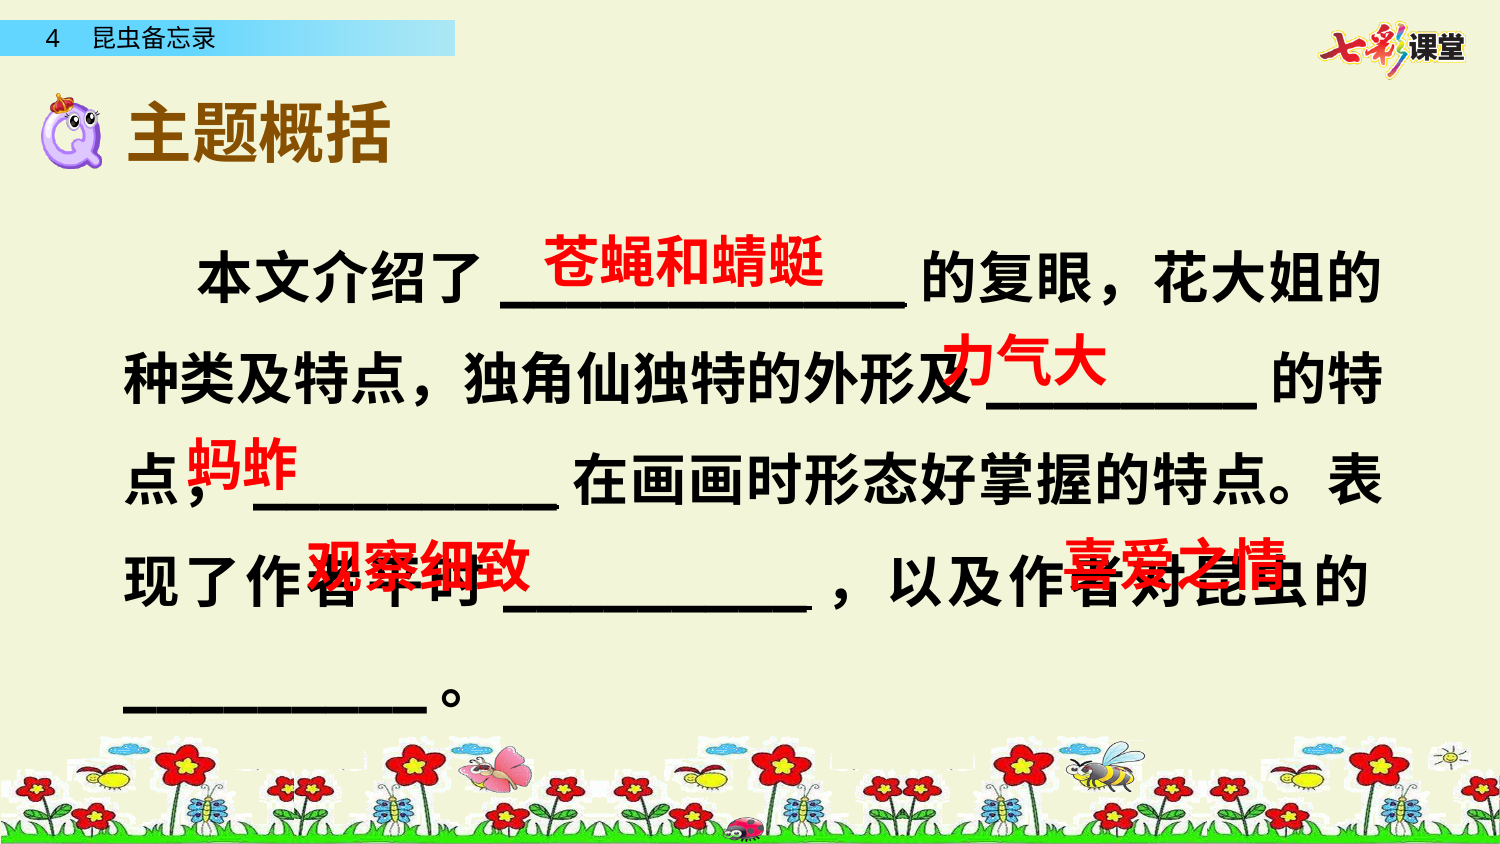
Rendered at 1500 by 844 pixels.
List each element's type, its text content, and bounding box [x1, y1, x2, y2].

picture [41, 93, 102, 169]
text_box 力气大 [925, 317, 1125, 400]
picture [0, 714, 1500, 844]
text_box 苍蝇和蜻蜓 [531, 220, 849, 299]
text_box 观察细致 [295, 525, 565, 604]
text_box 蚂蚱 [171, 421, 314, 504]
text_box 喜爱之情 [1051, 523, 1322, 602]
text_box 主题概括 [114, 85, 449, 177]
text_box 本文介绍了____________的复眼，花大姐的种类及特点，独角仙独特的外形及________的特点，_________在画画时形态好掌握的特点。表现了作者平时_________，以及作者对昆虫的_________。 [112, 202, 1395, 721]
picture [1316, 20, 1468, 80]
